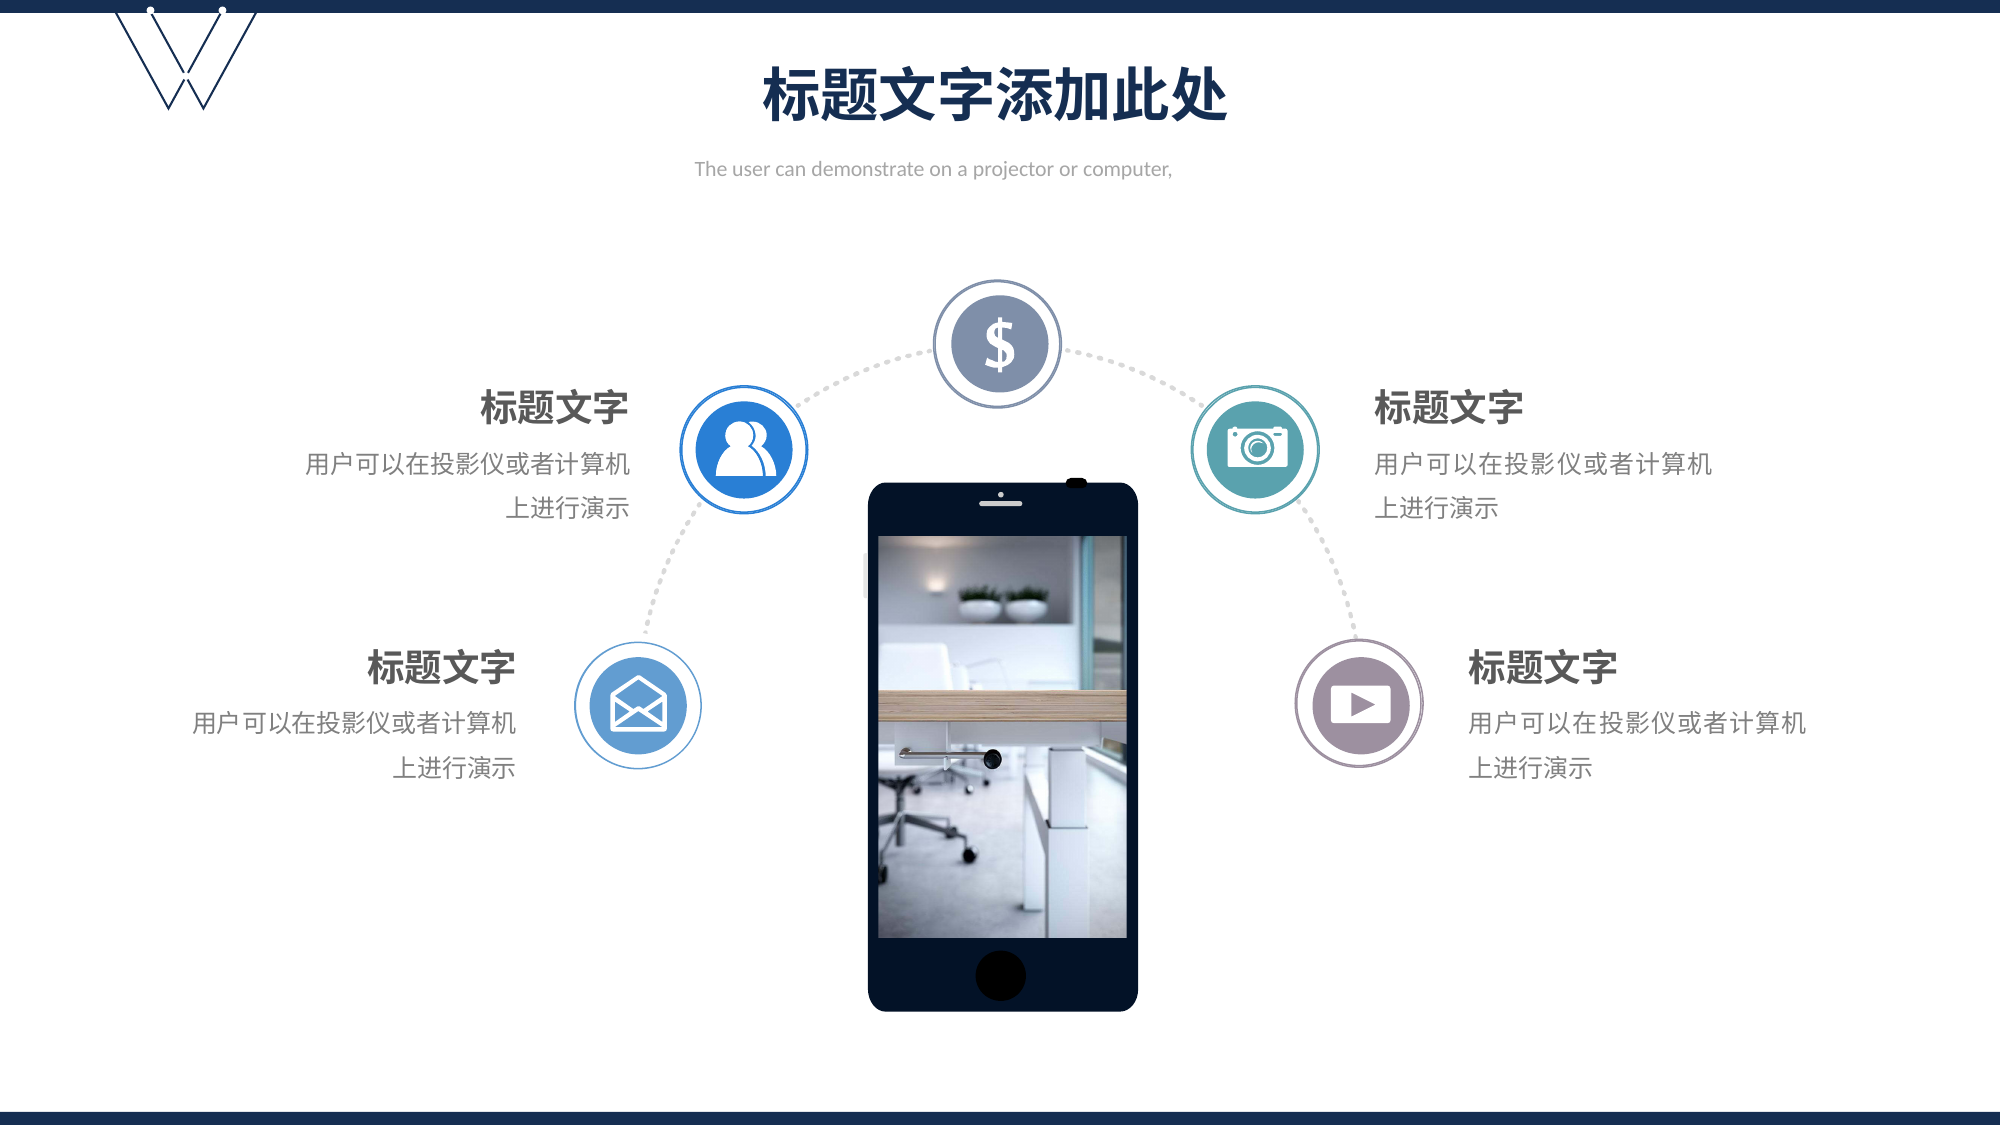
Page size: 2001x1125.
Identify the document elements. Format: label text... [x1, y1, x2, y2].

text_box [1065, 477, 1088, 489]
text_box [1107, 359, 1114, 365]
text_box [1341, 589, 1347, 597]
text_box [610, 675, 667, 732]
text_box [905, 353, 912, 359]
text_box [589, 657, 687, 755]
text_box [1206, 401, 1304, 499]
text_box [1308, 517, 1314, 524]
text_box [867, 482, 1139, 1012]
text_box [933, 280, 1062, 408]
text_box [1096, 355, 1104, 361]
text_box [1149, 375, 1156, 381]
text_box [1295, 639, 1424, 768]
text_box [803, 397, 811, 403]
text_box [1198, 402, 1205, 408]
text_box [916, 350, 923, 356]
text_box [1329, 557, 1335, 565]
text_box [1345, 600, 1350, 608]
text_box [1302, 507, 1308, 514]
text_box [1189, 396, 1196, 403]
text_box [1086, 352, 1093, 358]
text_box [653, 588, 659, 595]
text_box [644, 619, 650, 626]
text_box [670, 548, 676, 555]
text_box [647, 609, 653, 616]
text_box [833, 380, 840, 387]
text_box [1319, 537, 1325, 544]
text_box [951, 295, 1049, 393]
text_box [650, 598, 656, 606]
text_box [1075, 350, 1082, 356]
text_box [674, 538, 681, 545]
text_box [1350, 622, 1356, 630]
text_box [1179, 390, 1186, 397]
text_box [1128, 366, 1135, 372]
text_box [1227, 426, 1288, 467]
text_box [1330, 685, 1391, 724]
text_box [842, 375, 850, 382]
text_box [823, 385, 830, 392]
text_box [985, 317, 1015, 373]
text_box [685, 519, 691, 526]
text_box [1312, 657, 1410, 755]
text_box [926, 348, 933, 354]
text_box [657, 578, 663, 585]
text_box [863, 367, 870, 373]
text_box [813, 391, 820, 397]
text_box [574, 641, 702, 770]
text_box [696, 501, 702, 508]
text_box [883, 359, 891, 365]
text_box [679, 529, 686, 536]
picture [878, 536, 1127, 938]
text_box [665, 558, 671, 565]
text_box [1348, 611, 1353, 619]
text_box [715, 421, 763, 476]
text_box 标题文字添加此处 [747, 41, 1253, 136]
text_box [1191, 385, 1320, 514]
text_box [1333, 568, 1339, 576]
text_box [277, 367, 646, 527]
text_box [853, 371, 860, 377]
text_box [1324, 547, 1330, 554]
text_box [1139, 370, 1146, 376]
text_box [873, 363, 880, 369]
text_box [680, 385, 808, 514]
text_box [1118, 362, 1125, 368]
text_box [690, 510, 697, 517]
text_box [975, 950, 1026, 1001]
text_box [863, 553, 868, 599]
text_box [163, 627, 532, 786]
text_box [998, 491, 1004, 498]
text_box [1337, 579, 1343, 586]
text_box [1159, 380, 1167, 386]
text_box [748, 421, 777, 476]
text_box [1314, 527, 1320, 534]
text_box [1359, 367, 1728, 527]
text_box [894, 356, 902, 362]
text_box [979, 501, 1023, 507]
text_box [1169, 385, 1176, 391]
text_box [661, 568, 667, 575]
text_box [1453, 627, 1822, 786]
text_box The user can demonstrate on a projector or computer, [679, 143, 1320, 189]
text_box [695, 401, 793, 499]
